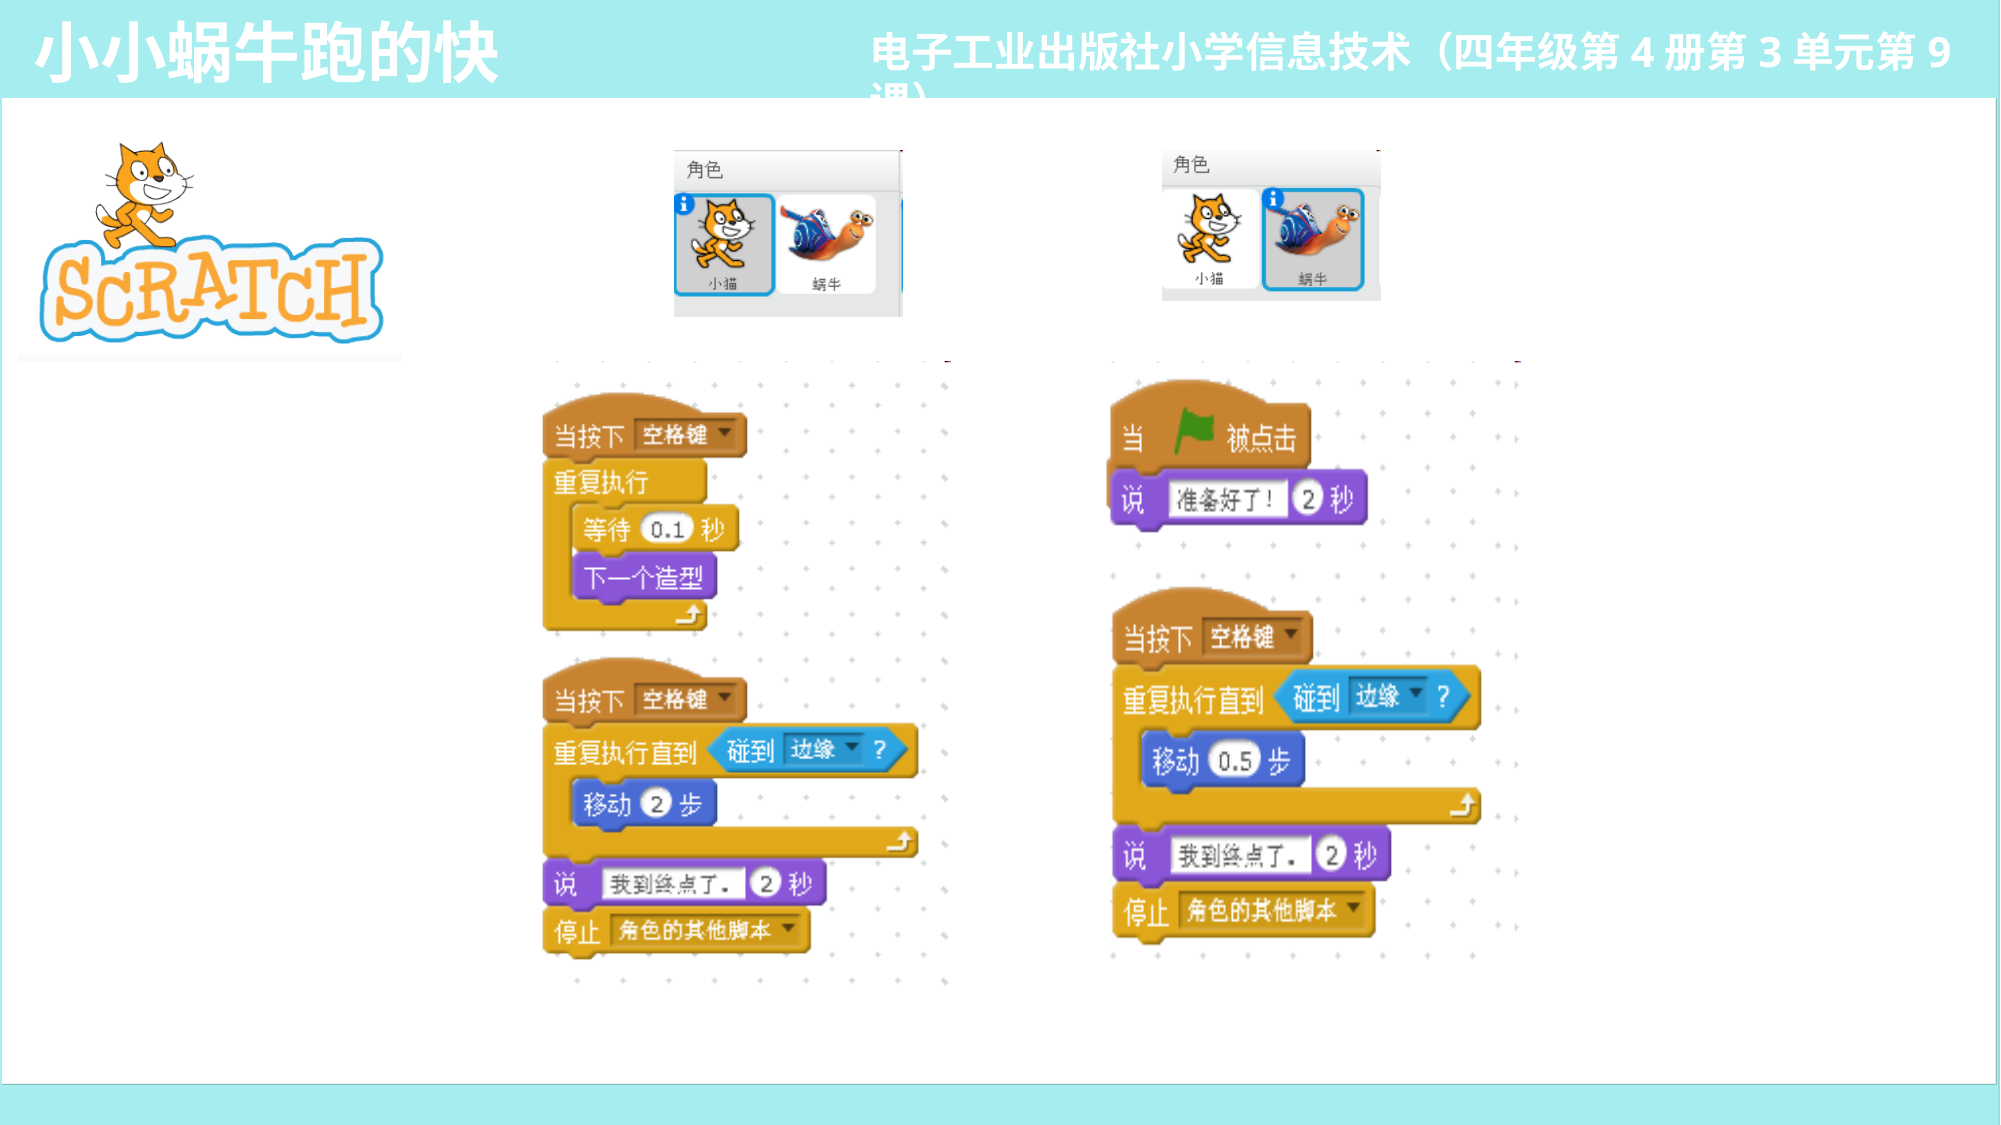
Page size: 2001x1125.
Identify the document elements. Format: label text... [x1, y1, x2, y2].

picture [0, 0, 2001, 1125]
text_box 小小蜗牛跑的快 [18, 3, 516, 98]
text_box 电子工业出版社小学信息技术（四年级第4册第3单元第9课） [854, 18, 1995, 98]
